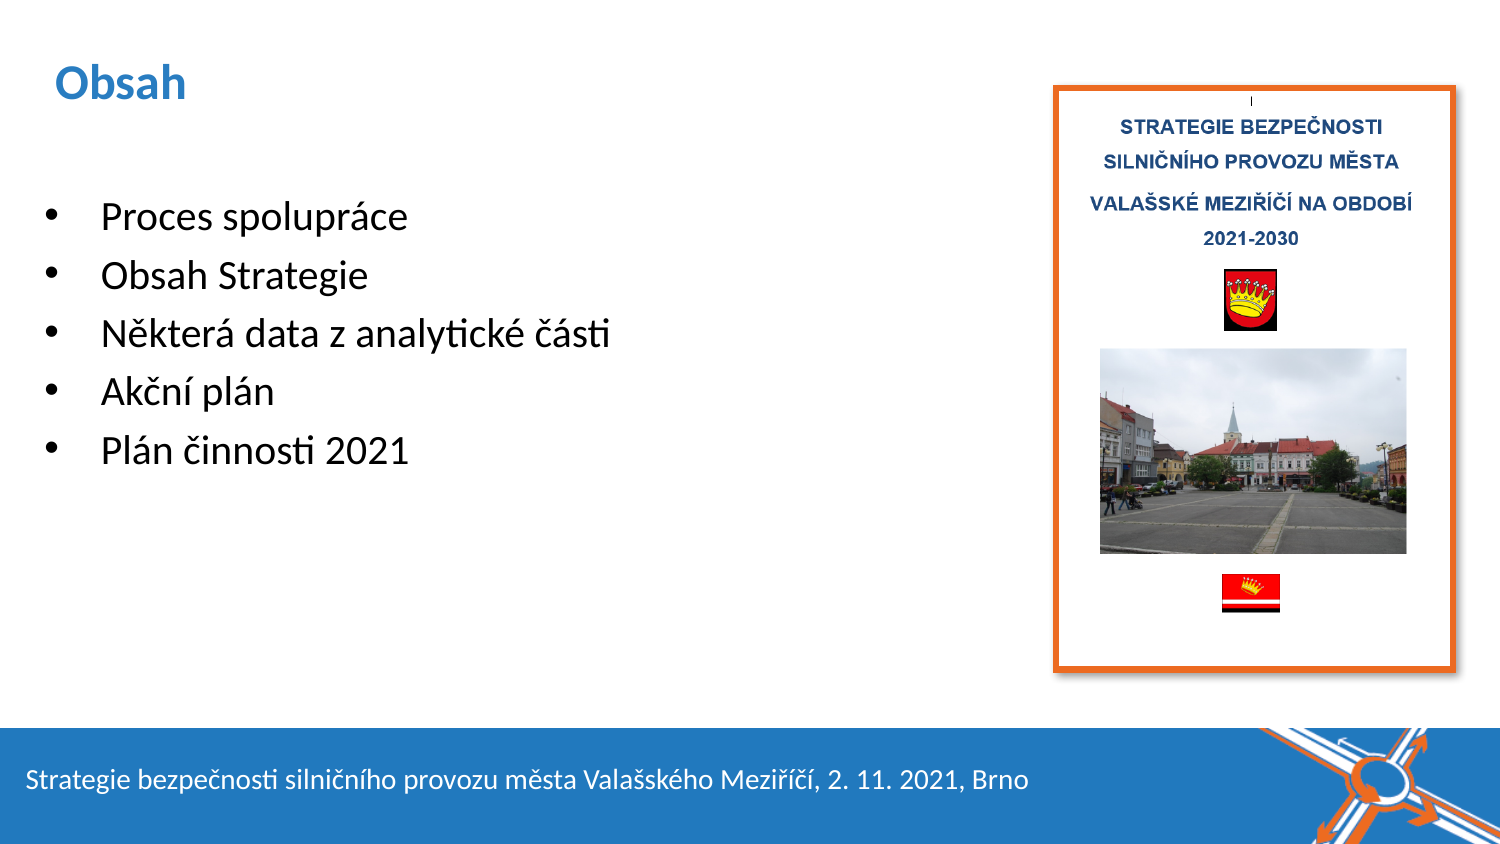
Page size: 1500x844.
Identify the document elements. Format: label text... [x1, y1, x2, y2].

text_box Strategie bezpečnosti silničního provozu města Valašského Meziříčí, 2. 11. 2021, Brno [10, 752, 1447, 803]
picture [1058, 90, 1451, 667]
list Proces spolupráce Obsah Strategie Některá data z analytické části Akční plán Plán činnosti 2021 [29, 138, 786, 671]
title Obsah [40, 32, 966, 126]
picture [0, 728, 1500, 844]
